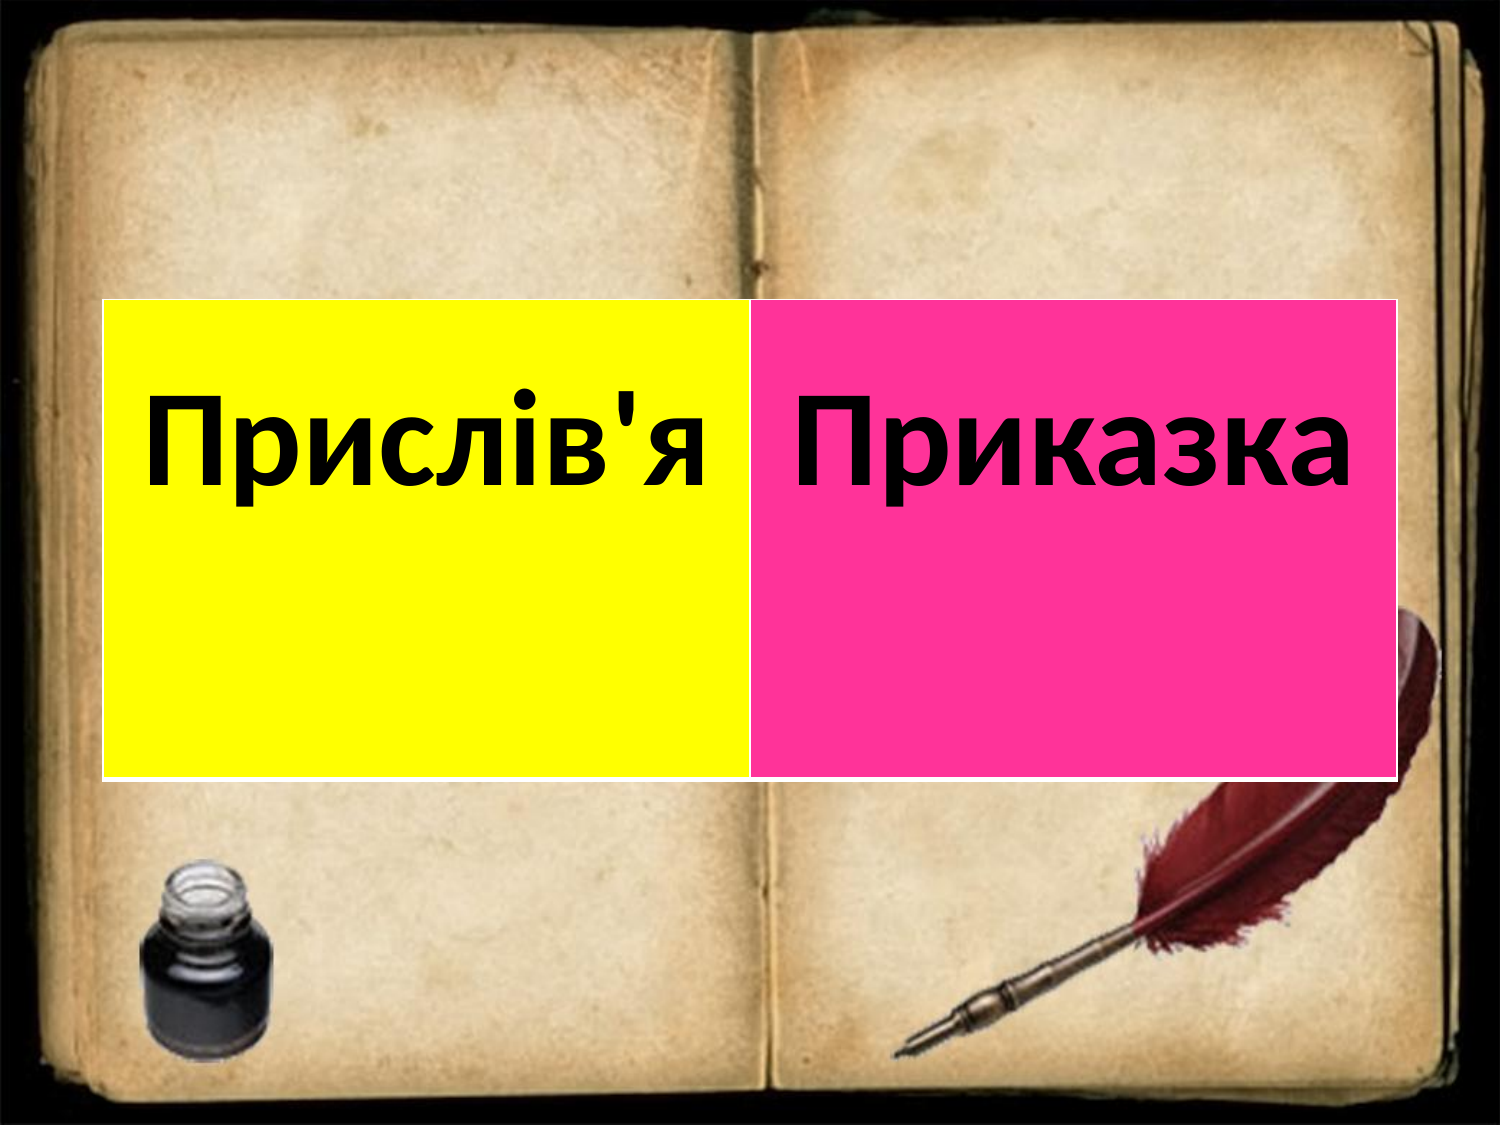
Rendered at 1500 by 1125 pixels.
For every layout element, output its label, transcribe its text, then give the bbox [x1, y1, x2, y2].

table_header Прислів'я [104, 300, 749, 777]
table_header Приказка [751, 300, 1396, 777]
picture [0, 0, 1500, 1125]
